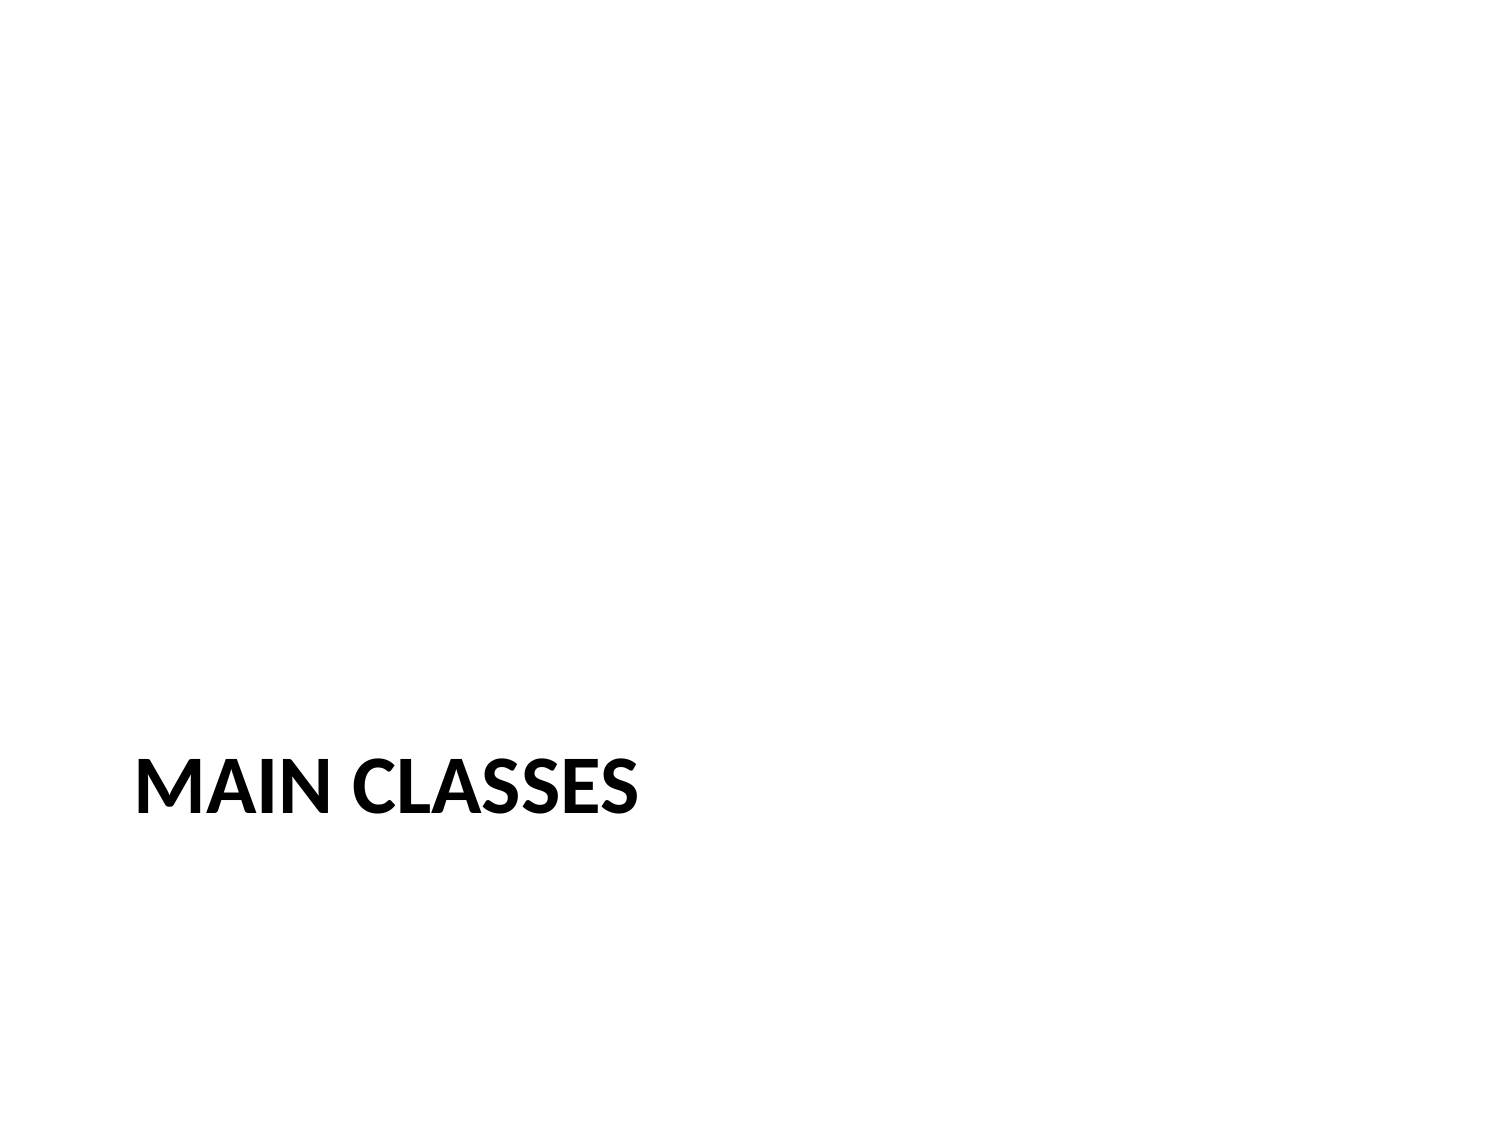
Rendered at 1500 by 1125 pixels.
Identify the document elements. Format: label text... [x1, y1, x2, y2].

title Main classes [118, 722, 1394, 947]
